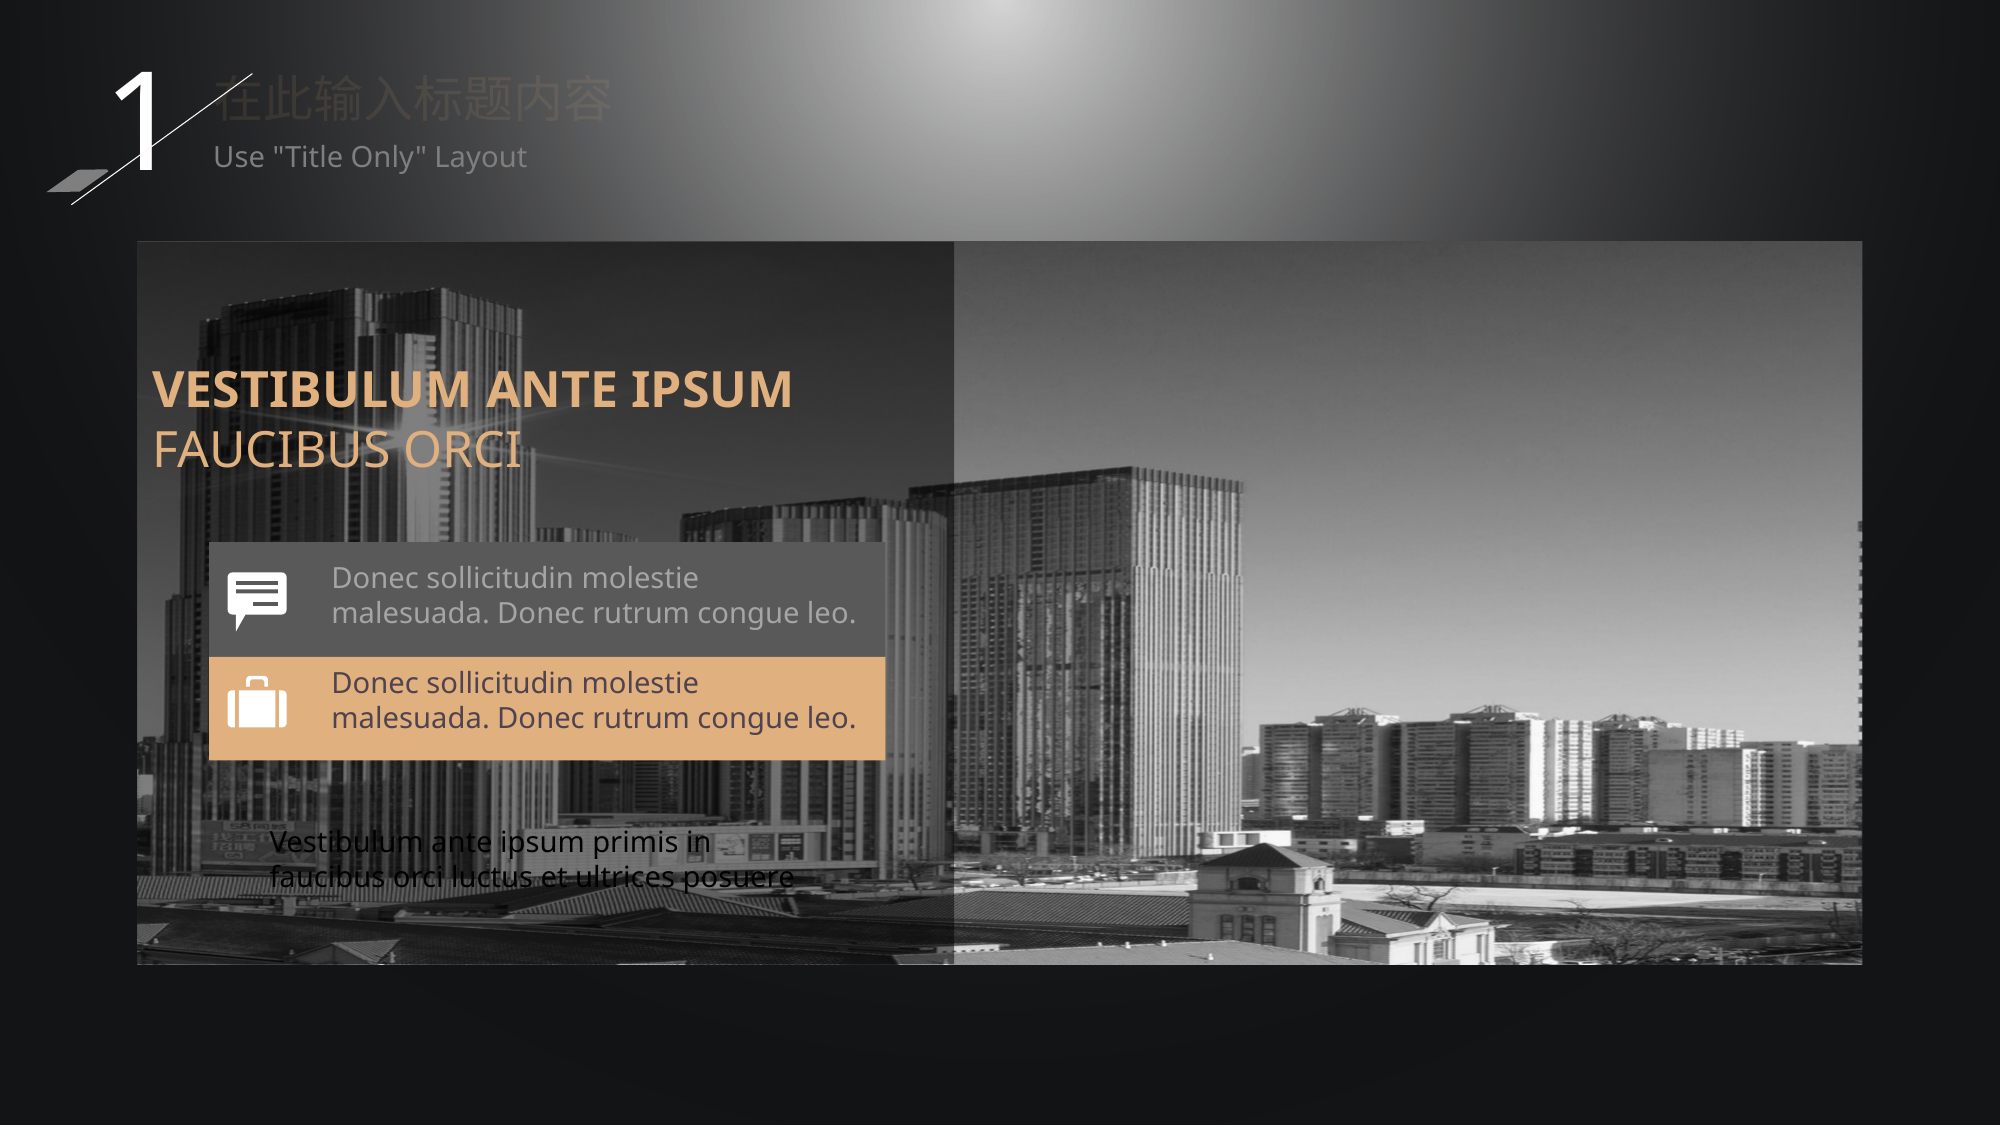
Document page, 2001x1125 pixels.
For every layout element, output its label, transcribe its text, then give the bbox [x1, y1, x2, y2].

text_box Vestibulum ante ipsum primis in faucibus orci luctus et ultrices posuere [254, 816, 845, 901]
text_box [88, 25, 222, 239]
text_box VESTIBULUM ANTE IPSUM FAUCIBUS ORCI [137, 349, 855, 485]
text_box [136, 241, 1863, 966]
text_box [209, 542, 886, 761]
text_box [222, 60, 1455, 182]
text_box [136, 241, 955, 965]
